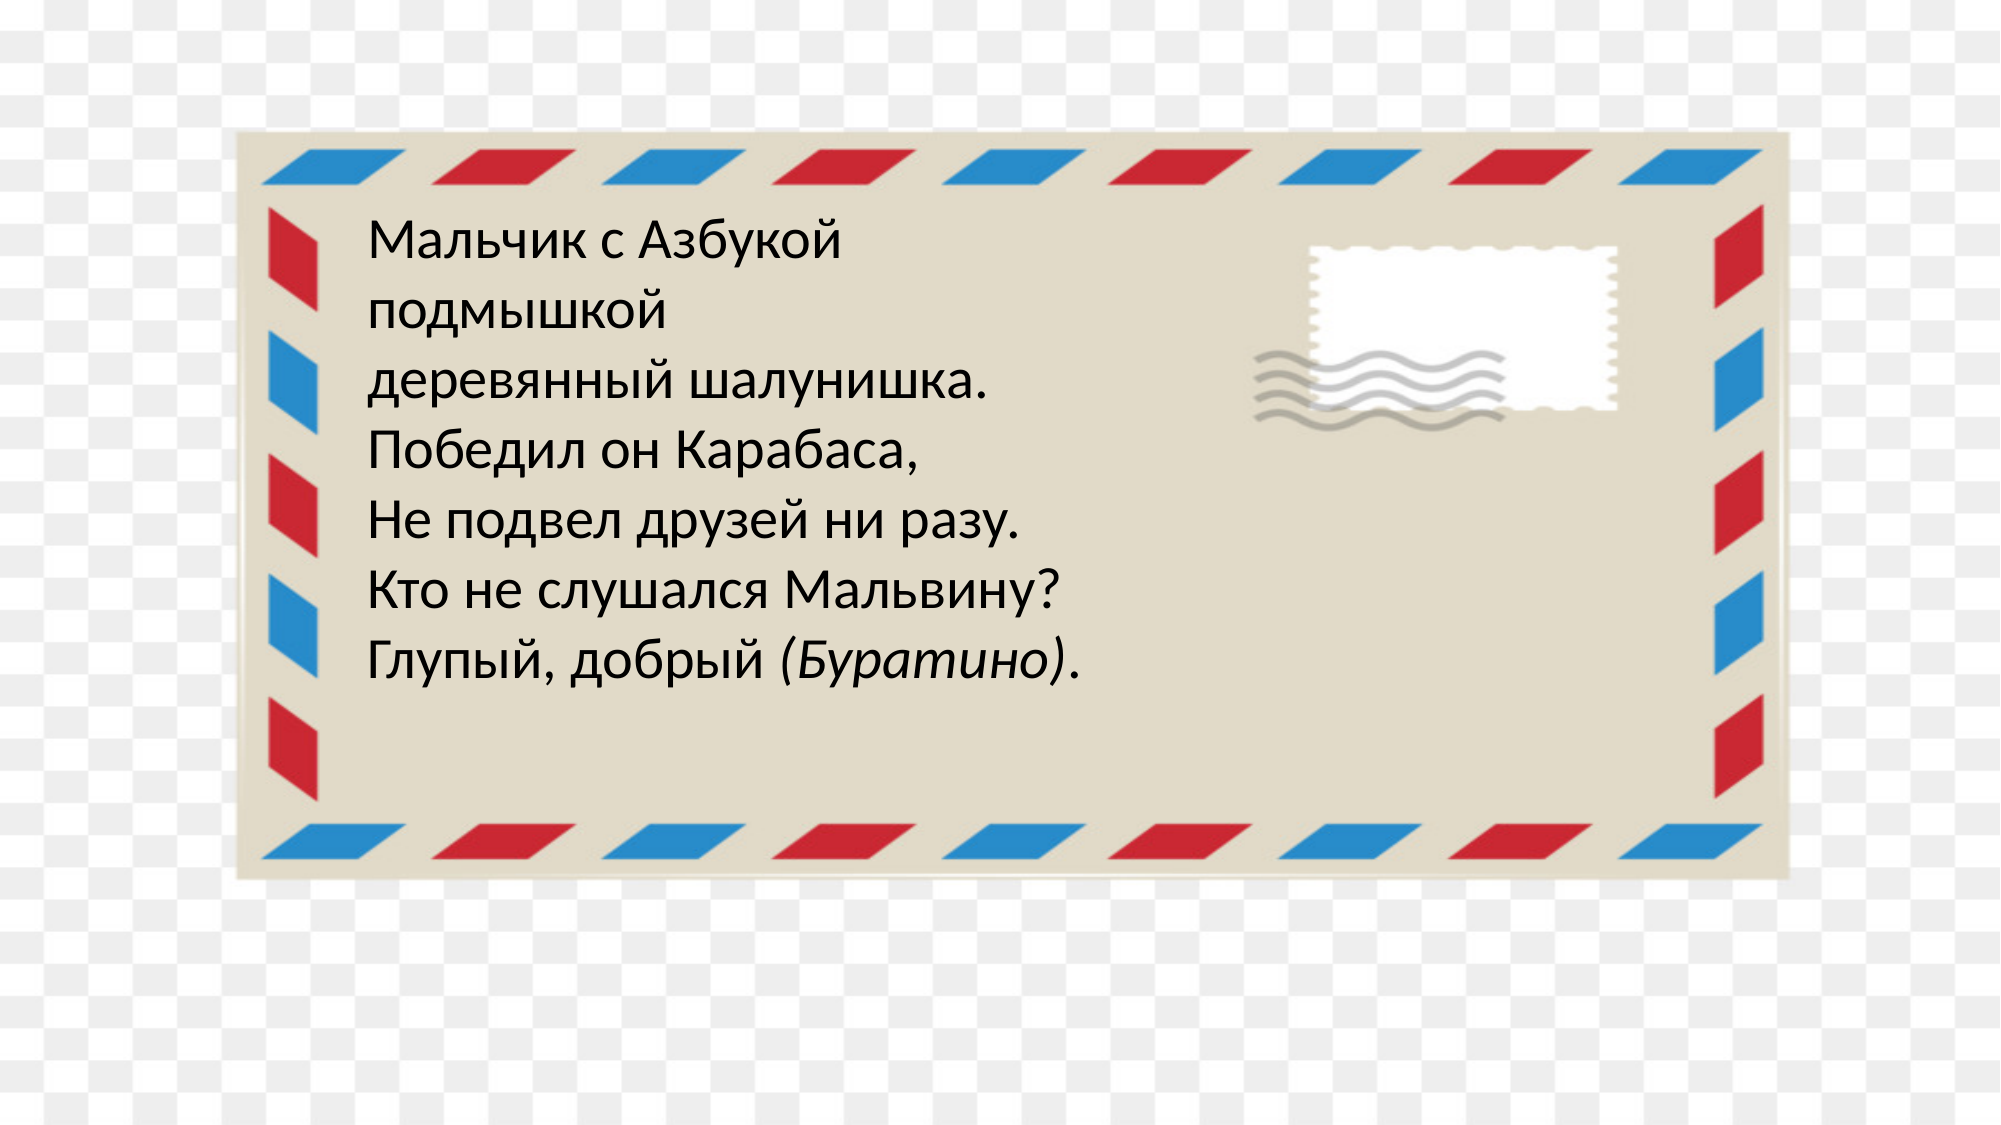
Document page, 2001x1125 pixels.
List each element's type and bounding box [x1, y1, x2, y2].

list [0, 0, 2000, 1125]
